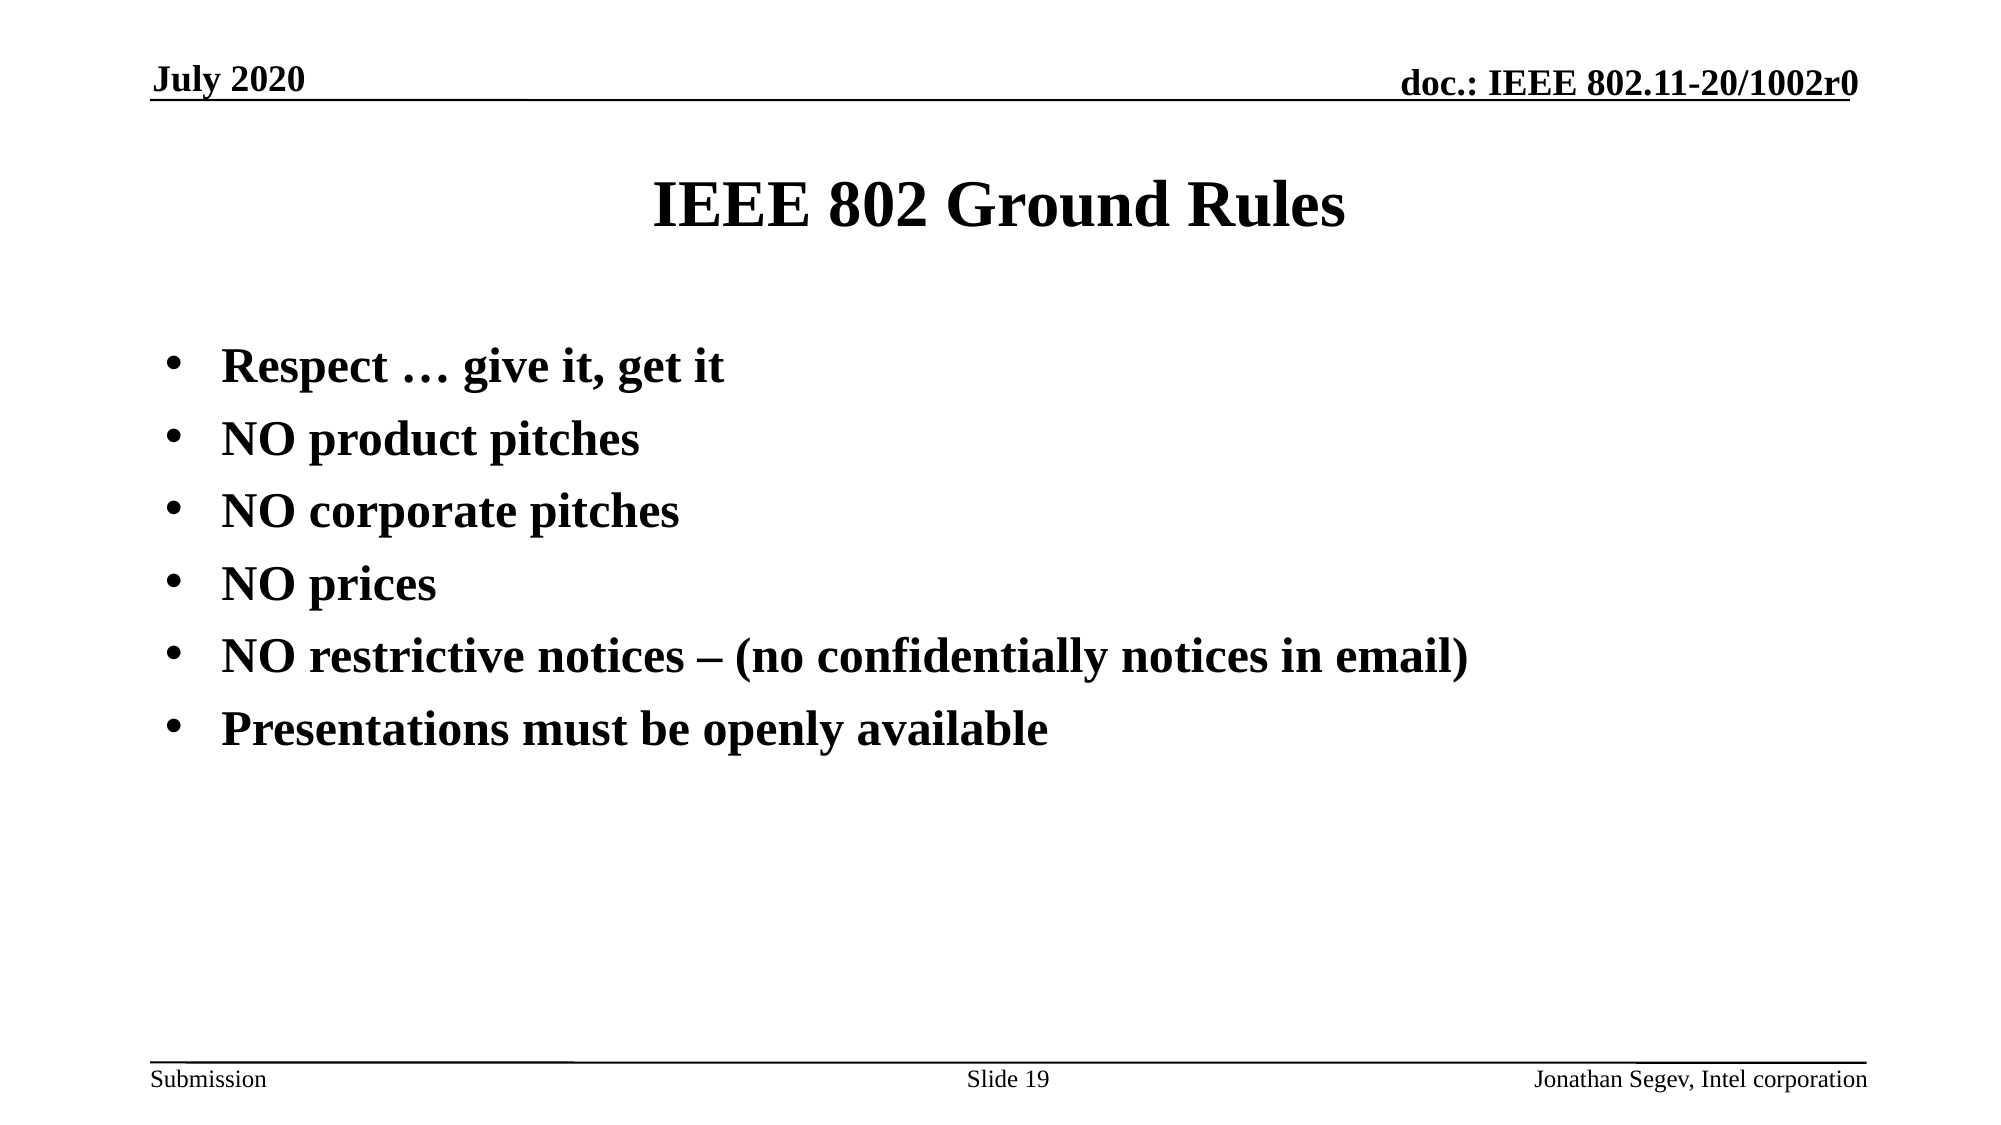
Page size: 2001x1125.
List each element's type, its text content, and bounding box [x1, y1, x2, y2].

footer Jonathan Segev, Intel corporation [1171, 1061, 1869, 1093]
title IEEE 802 Ground Rules [149, 112, 1850, 288]
slide_number Slide 19 [950, 1061, 1067, 1123]
list Respect … give it, get it NO product pitches NO corporate pitches NO prices NO restrictive notices – (no confidentially notices in email) Presentations must be openly available [149, 324, 1850, 1000]
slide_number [152, 54, 563, 100]
